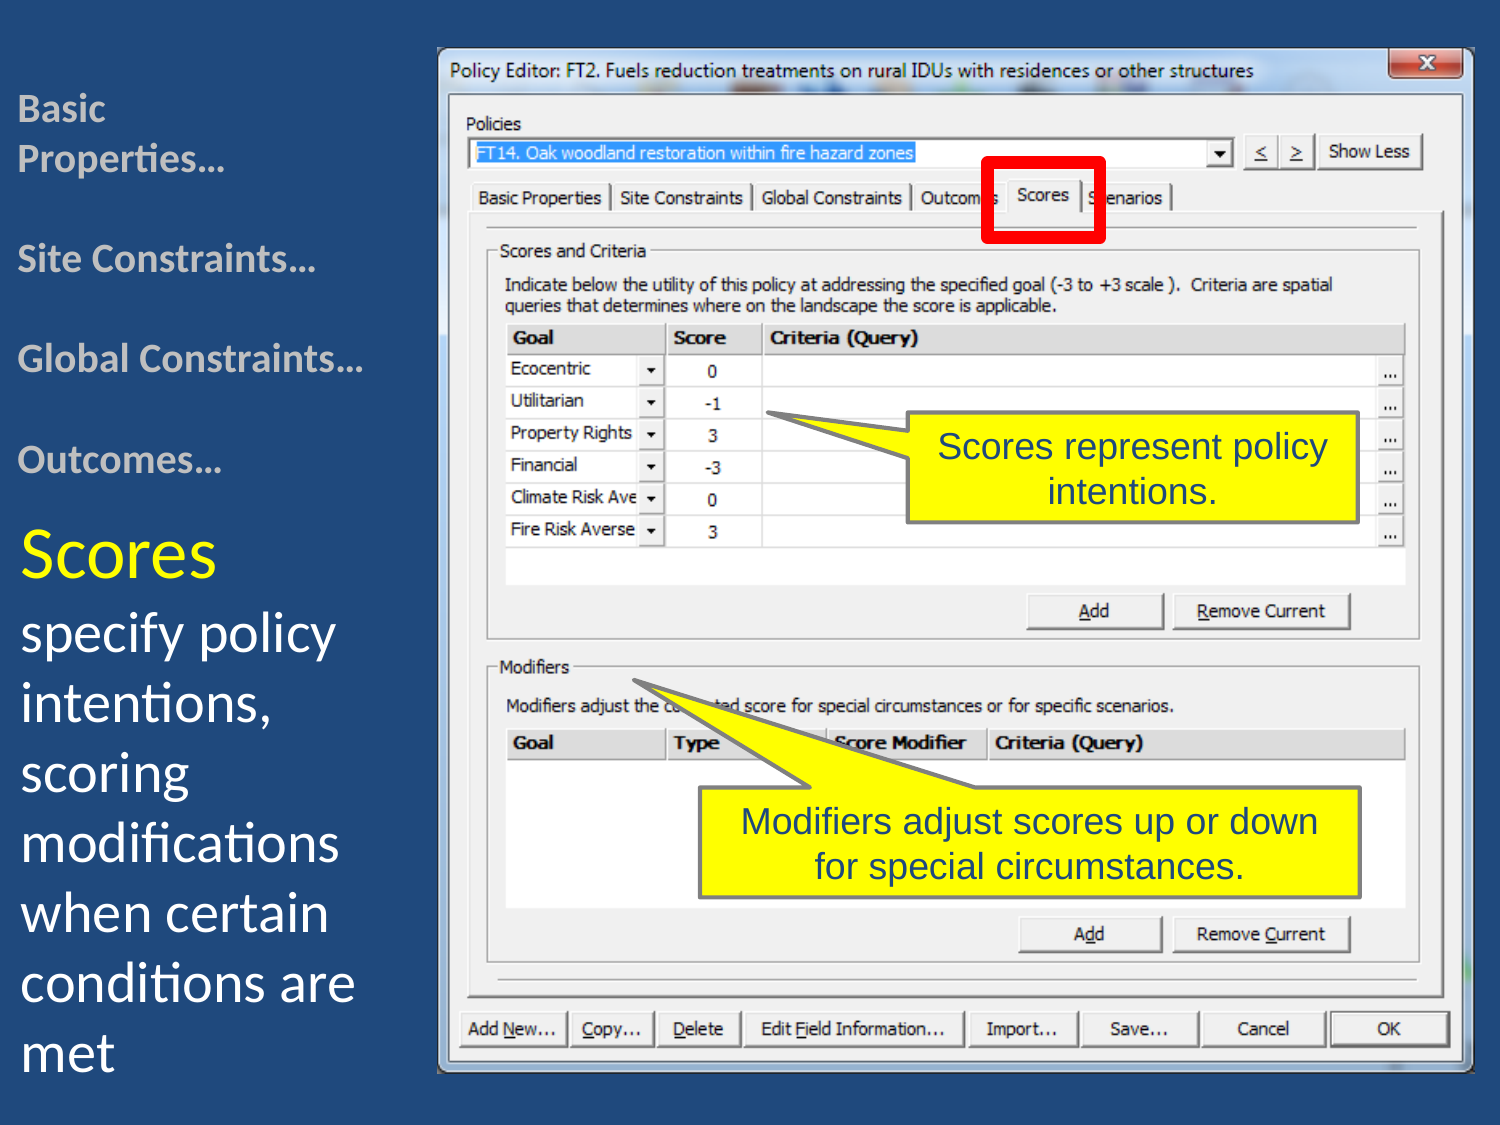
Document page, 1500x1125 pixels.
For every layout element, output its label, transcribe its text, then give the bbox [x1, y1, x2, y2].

picture [437, 46, 1476, 1074]
text_box Basic Properties… Site Constraints… Global Constraints… Outcomes… [2, 187, 432, 375]
title Scores specify policy intentions, scoring modifications when certain conditions are met [5, 474, 416, 1113]
